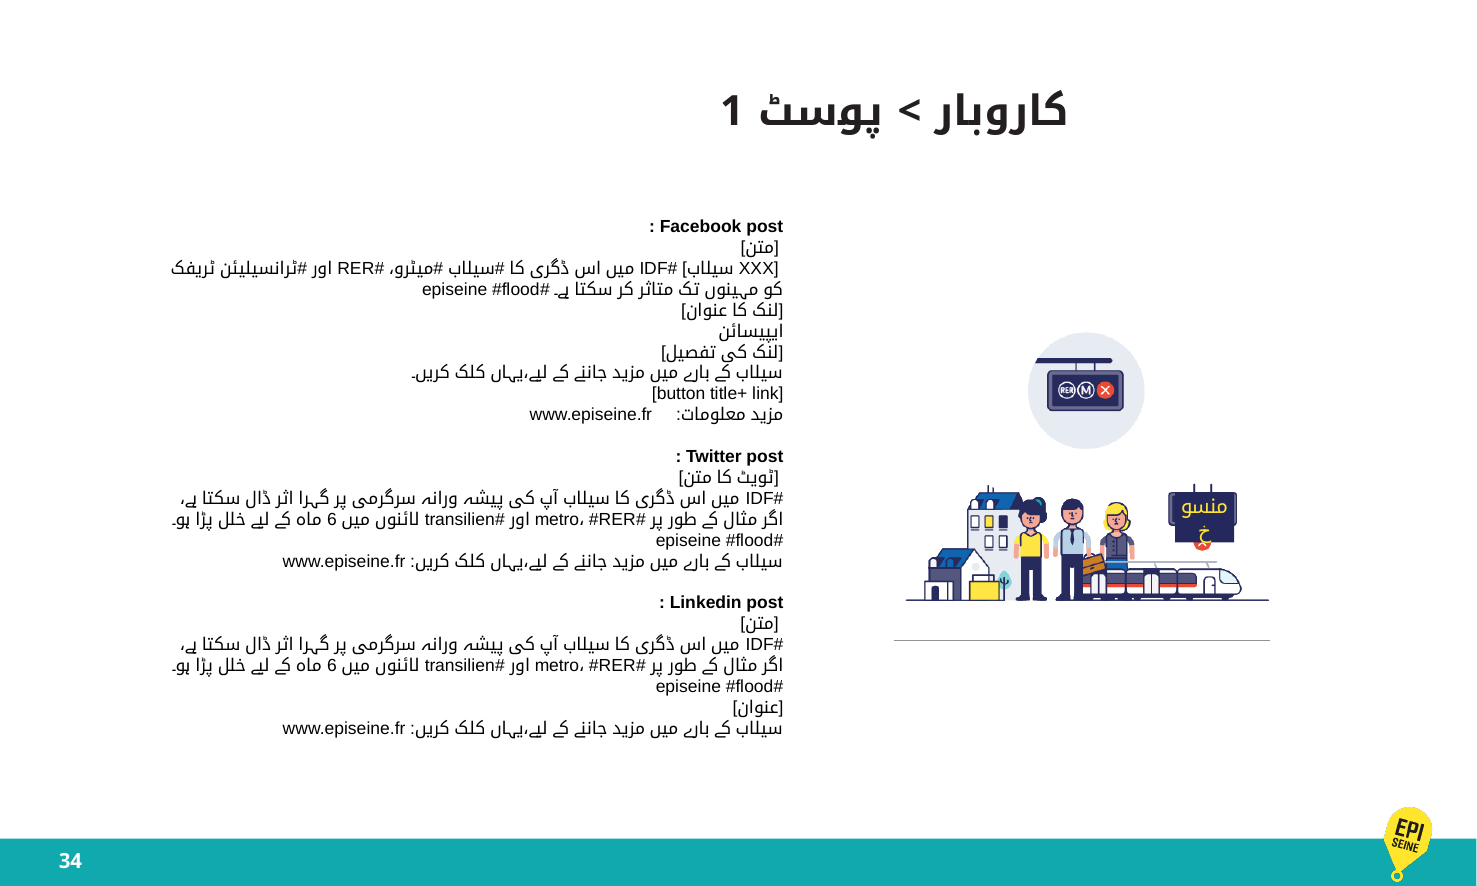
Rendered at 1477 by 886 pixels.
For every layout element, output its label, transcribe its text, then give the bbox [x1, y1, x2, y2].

title کاروبار > پوسٹ 1 [152, 56, 1072, 135]
picture [894, 300, 1270, 641]
text_box Facebook post : [متن] [XXX سیلاب] #IDF میں اس ڈگری کا #سیلاب #میٹرو، #RER اور #ٹرانسیلیئن ٹریفک کو مہینوں تک متاثر کر سکتا ہے۔ #episeine #flood [لنک کا عنوان] ایپیسائن [لنک کی تفصیل] سیلاب کے بارے میں مزید جاننے کے لیے،یہاں کلک کریں۔ [button title+ link] مزید معلومات: www.episeine.fr Twitter post : [ٹویٹ کا متن] #IDF میں اس ڈگری کا سیلاب آپ کی پیشہ ورانہ سرگرمی پر گہرا اثر ڈال سکتا ہے، اگر مثال کے طور پر #metro، #RER اور #transilien لائنوں میں 6 ماہ کے لیے خلل پڑا ہو۔ #episeine #flood سیلاب کے بارے میں مزید جاننے کے لیے،یہاں کلک کریں: www.episeine.fr Linkedin post : [متن] #IDF میں اس ڈگری کا سیلاب آپ کی پیشہ ورانہ سرگرمی پر گہرا اثر ڈال سکتا ہے، اگر مثال کے طور پر #metro، #RER اور #transilien لائنوں میں 6 ماہ کے لیے خلل پڑا ہو۔ #episeine #flood [عنوان] سیلاب کے بارے میں مزید جاننے کے لیے،یہاں کلک کریں: www.episeine.fr [158, 210, 788, 743]
picture [1381, 805, 1433, 883]
